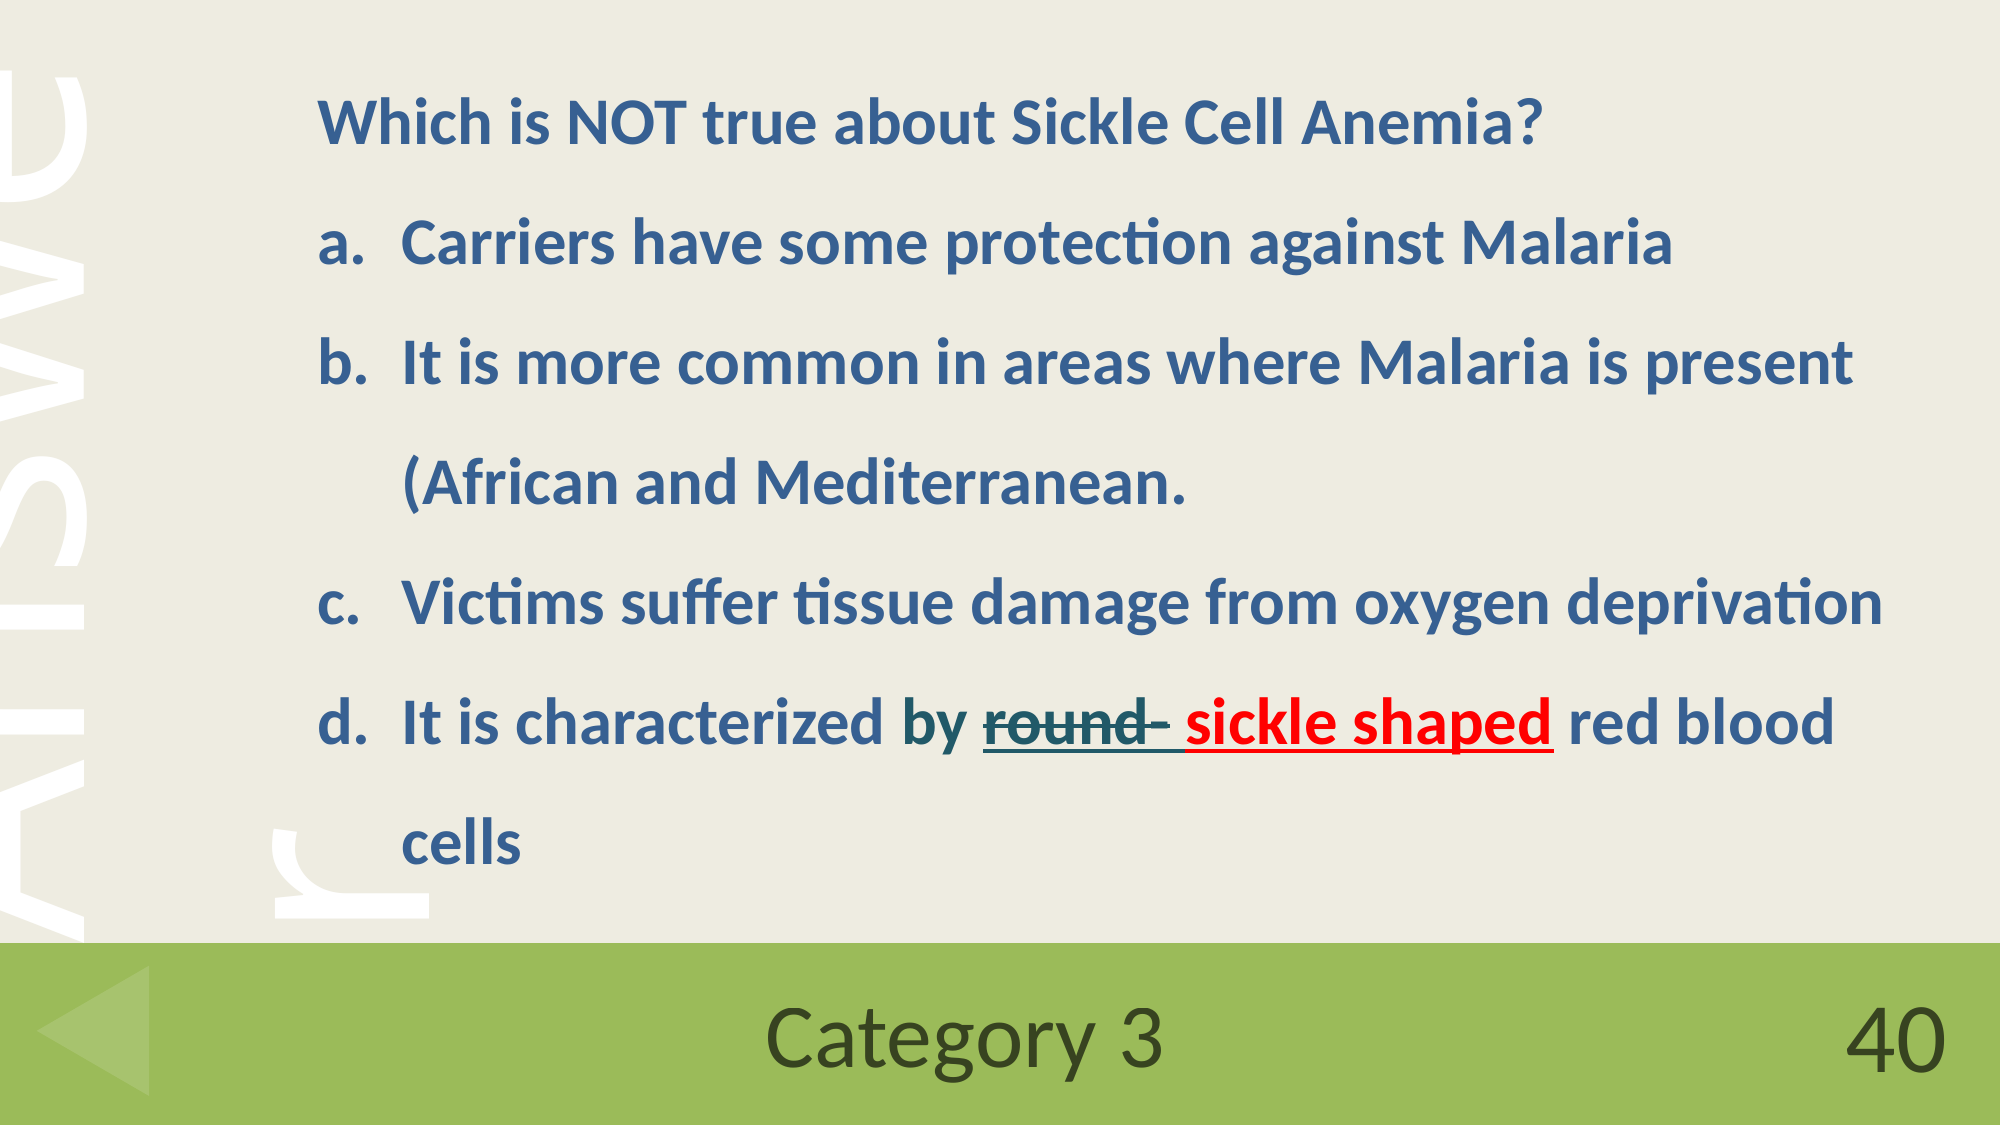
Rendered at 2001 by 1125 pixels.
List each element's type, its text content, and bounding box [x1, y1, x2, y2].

list Which is NOT true about Sickle Cell Anemia? Carriers have some protection against Malaria It is more common in areas where Malaria is present (African and Mediterranean. Victims suffer tissue damage from oxygen deprivation It is characterized by round- sickle shaped red blood cells [302, 123, 1908, 874]
title Category 3 [65, 937, 1866, 1125]
list 40 [1866, 967, 1963, 1097]
